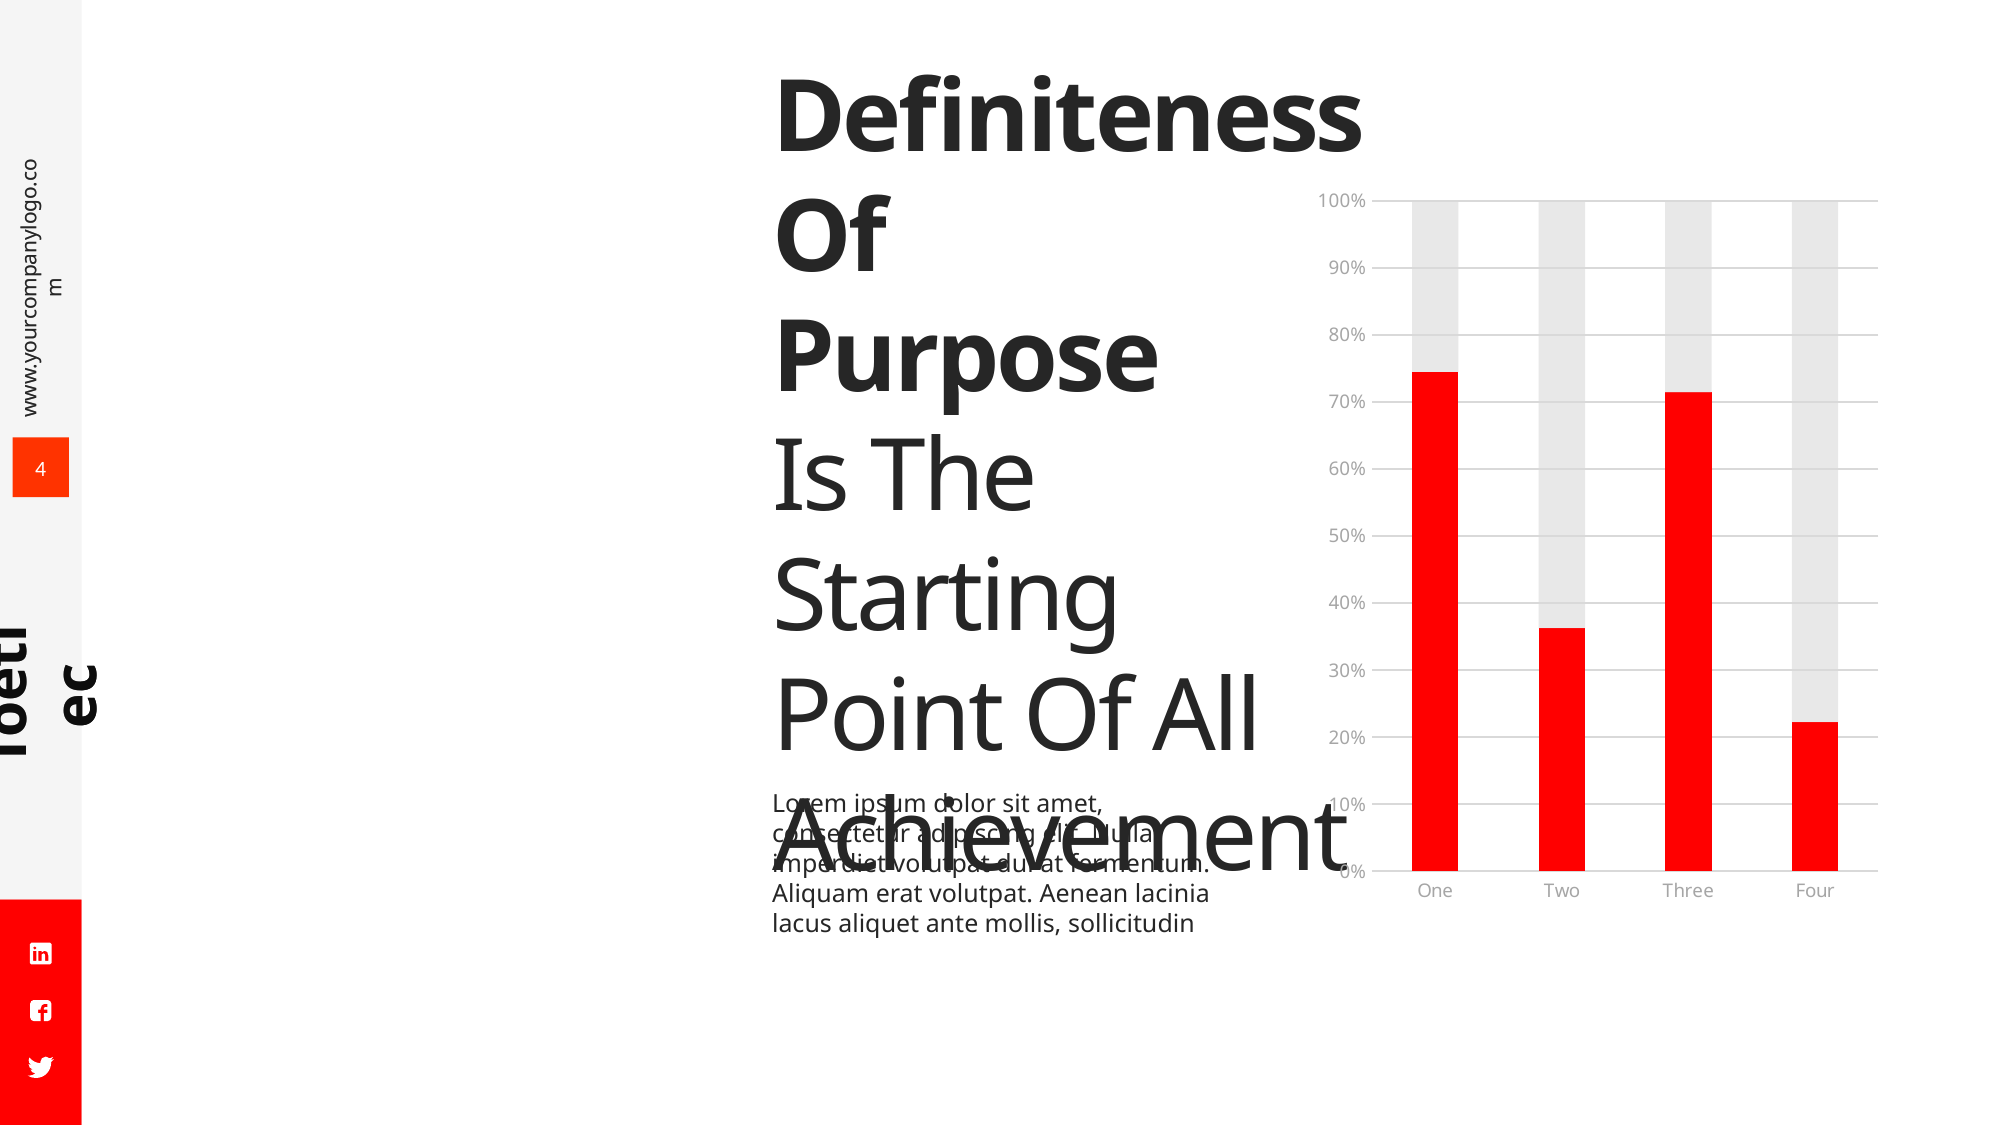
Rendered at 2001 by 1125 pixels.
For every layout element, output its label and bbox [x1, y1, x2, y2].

text_box [757, 172, 1305, 917]
text_box [27, 942, 54, 1078]
chart [1305, 172, 1891, 919]
picture [0, 0, 2000, 1125]
